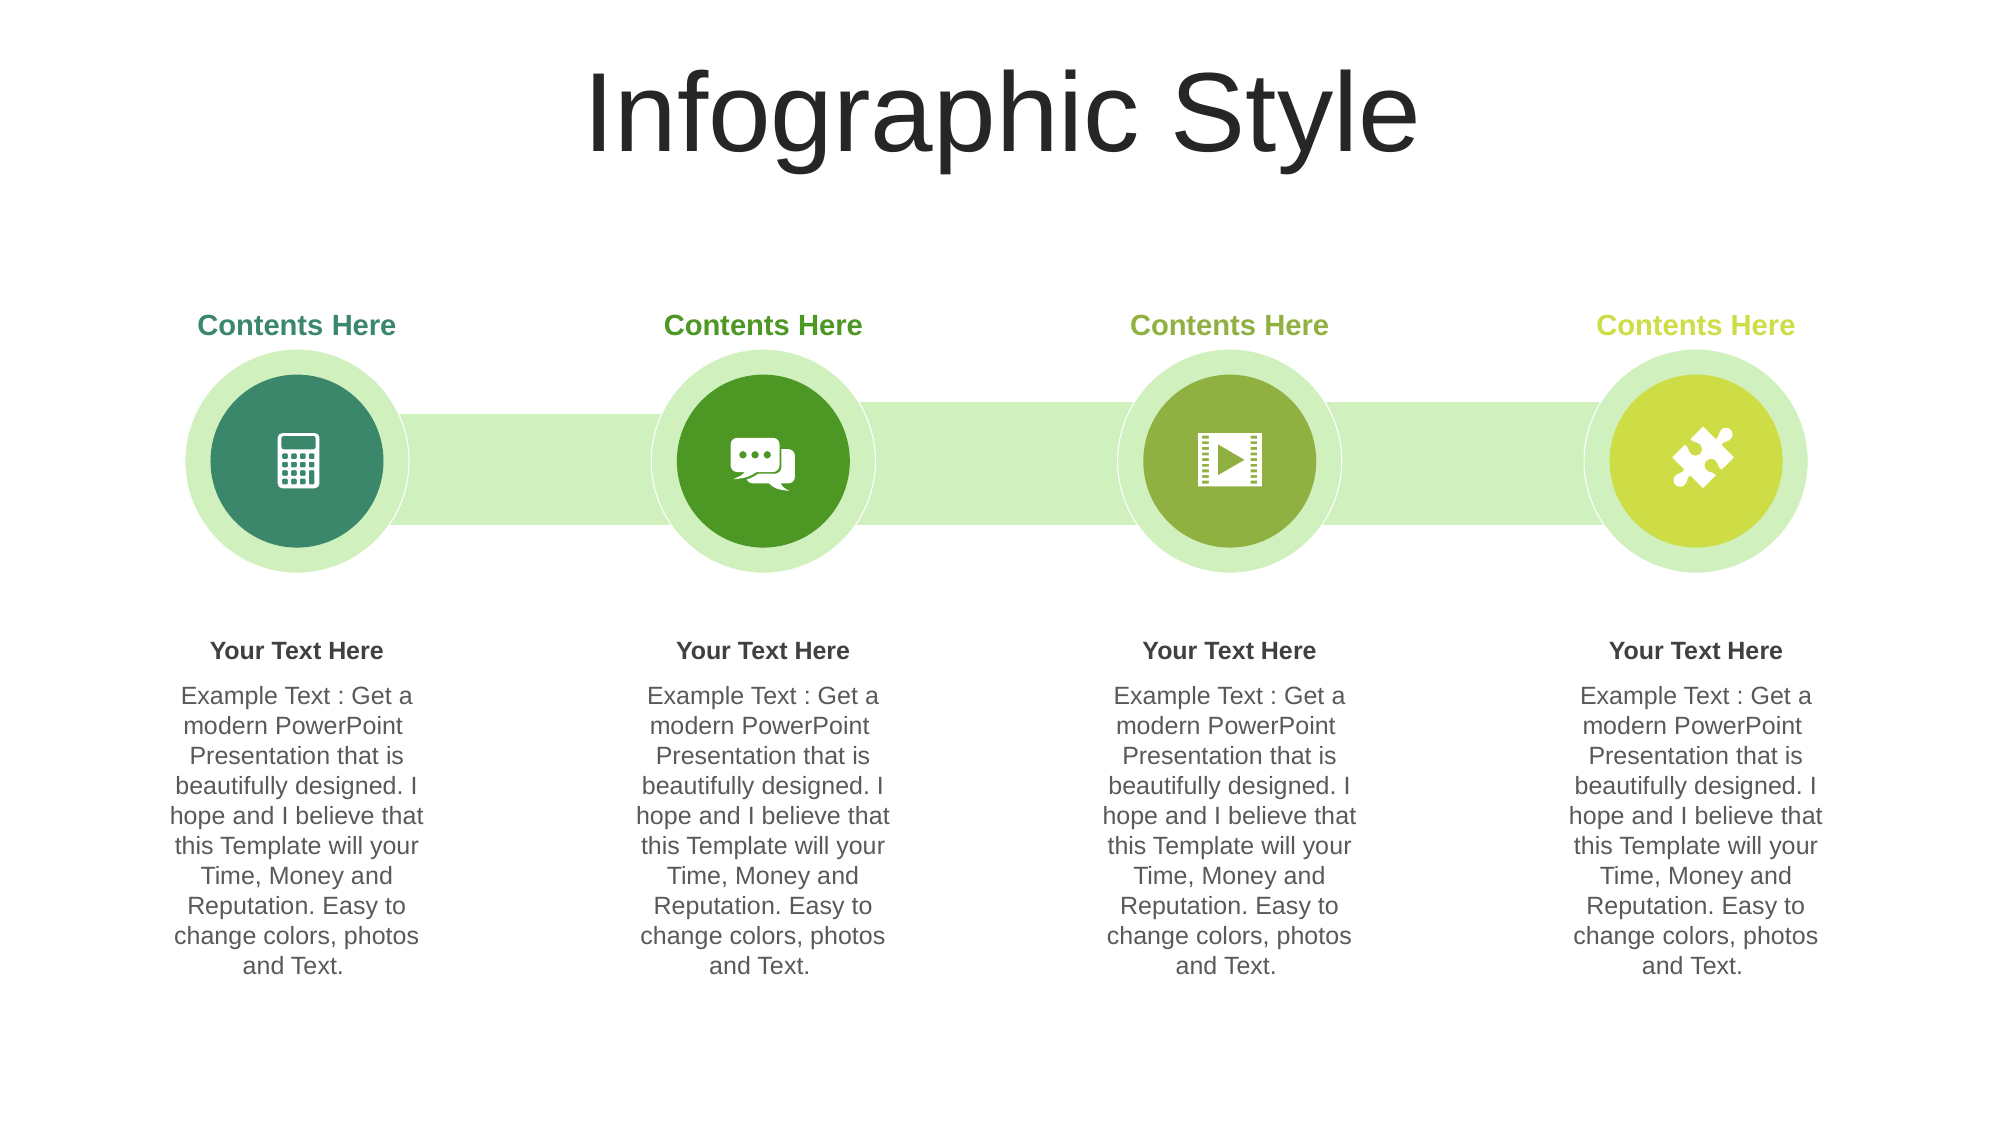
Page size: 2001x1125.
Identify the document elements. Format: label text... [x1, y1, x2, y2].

list Infographic Style [53, 55, 1952, 175]
text_box [1342, 400, 1584, 526]
text_box Contents Here [1526, 298, 1866, 349]
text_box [603, 627, 923, 991]
text_box Contents Here [594, 298, 933, 349]
text_box Contents Here [127, 298, 467, 349]
text_box [410, 413, 651, 526]
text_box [1117, 348, 1342, 574]
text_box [1536, 627, 1856, 991]
text_box [876, 400, 1117, 526]
text_box Contents Here [1060, 298, 1400, 349]
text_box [184, 348, 410, 574]
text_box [651, 348, 876, 574]
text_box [1584, 348, 1809, 574]
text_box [1070, 627, 1390, 991]
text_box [137, 627, 457, 991]
